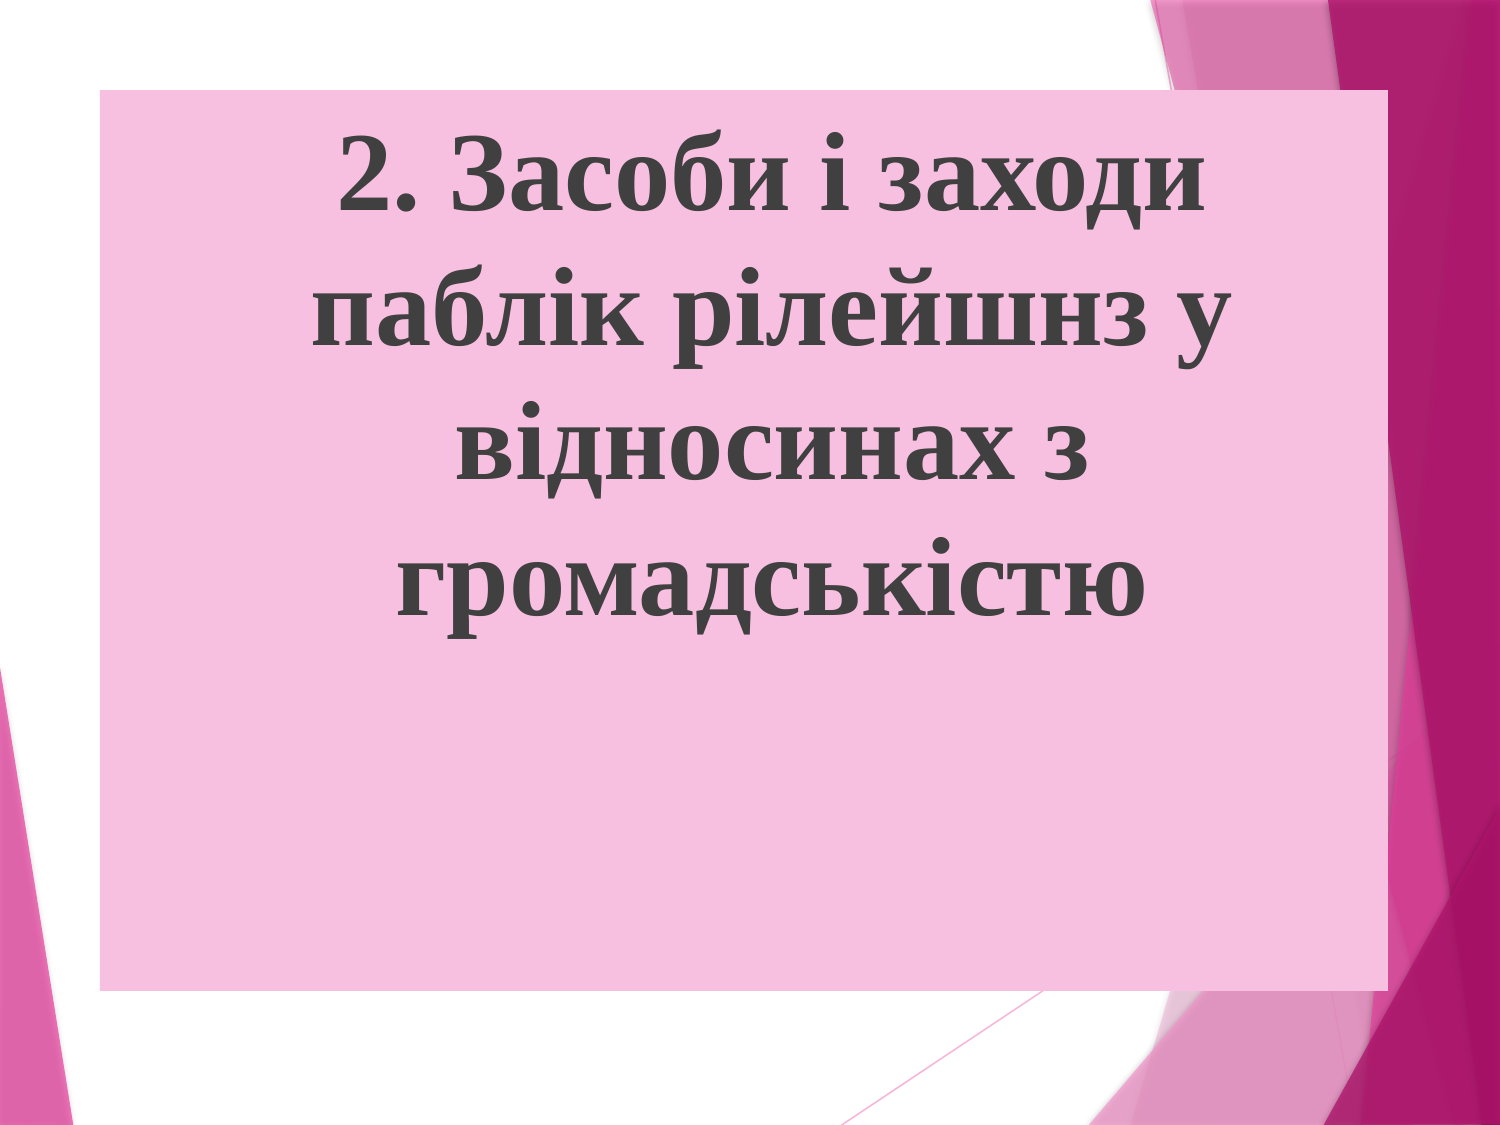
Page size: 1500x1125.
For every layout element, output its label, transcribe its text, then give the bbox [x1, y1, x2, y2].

list 2. Засоби і заходи паблік рілейшнз у відносинах з громадськістю [99, 90, 1388, 991]
